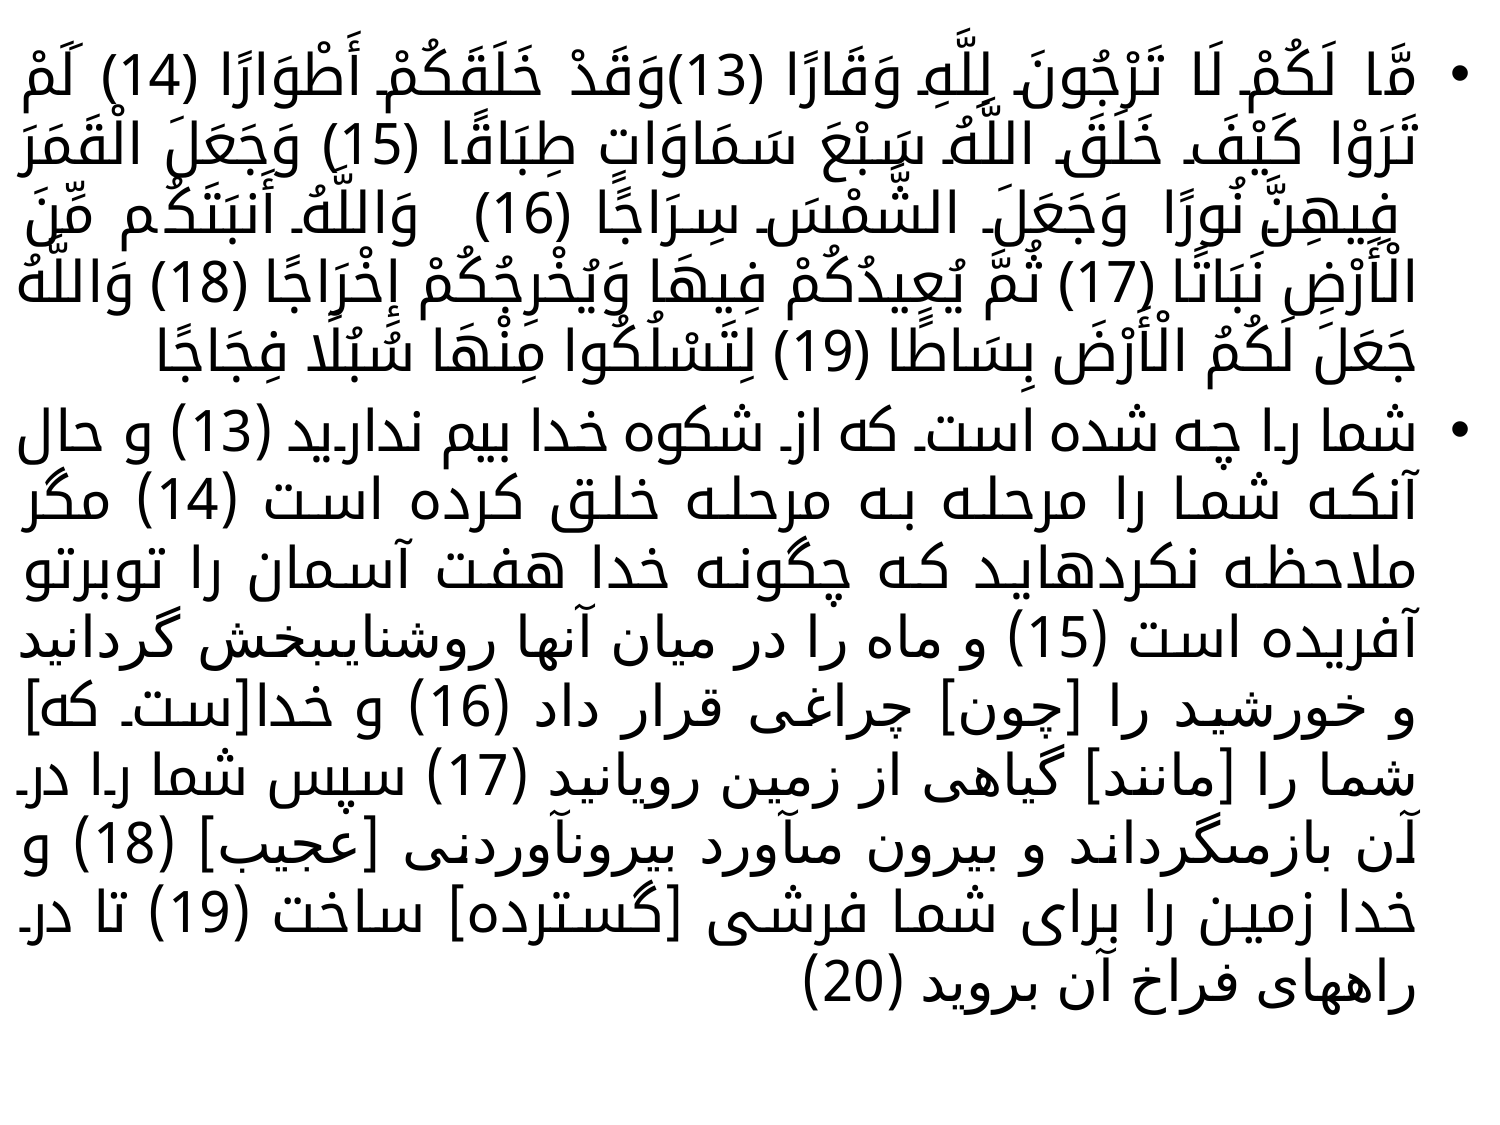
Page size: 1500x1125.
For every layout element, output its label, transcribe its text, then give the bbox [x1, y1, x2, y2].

list مَّا لَكُمْ لَا تَرْجُونَ لِلَّهِ وَقَارًا ﴿13﴾وَقَدْ خَلَقَكُمْ أَطْوَارًا ﴿14﴾ َلَمْ تَرَوْا كَيْفَ خَلَقَ اللَّهُ سَبْعَ سَمَاوَاتٍ طِبَاقًا ﴿15﴾ وَجَعَلَ الْقَمَرَ فِيهِنَّ نُورًا وَجَعَلَ الشَّمْسَ سِرَاجًا ﴿16﴾ وَاللَّهُ أَنبَتَكُم مِّنَ الْأَرْضِ نَبَاتًا ﴿17﴾ ثُمَّ يُعِيدُكُمْ فِيهَا وَيُخْرِجُكُمْ إِخْرَاجًا ﴿18﴾ وَاللَّهُ جَعَلَ لَكُمُ الْأَرْضَ بِسَاطًا ﴿19﴾ لِتَسْلُكُوا مِنْهَا سُبُلًا فِجَاجًا شما را چه شده است كه از شكوه خدا بيم نداريد (13) و حال آنكه شما را مرحله به مرحله خلق كرده است (14) مگر ملاحظه نكرده‏ايد كه چگونه خدا هفت آسمان را توبرتو آفريده است (15) و ماه را در ميان آنها روشنايى‏بخش گردانيد و خورشيد را [چون] چراغى قرار داد (16) و خدا[ست كه] شما را [مانند] گياهى از زمين رويانيد (17) سپس شما را در آن بازمى‏گرداند و بيرون مى‏آورد بيرون‏آوردنى [عجيب] (18) و خدا زمين را براى شما فرشى [گسترده] ساخت (19) تا در راههاى فراخ آن برويد (20) [0, 30, 1483, 1094]
